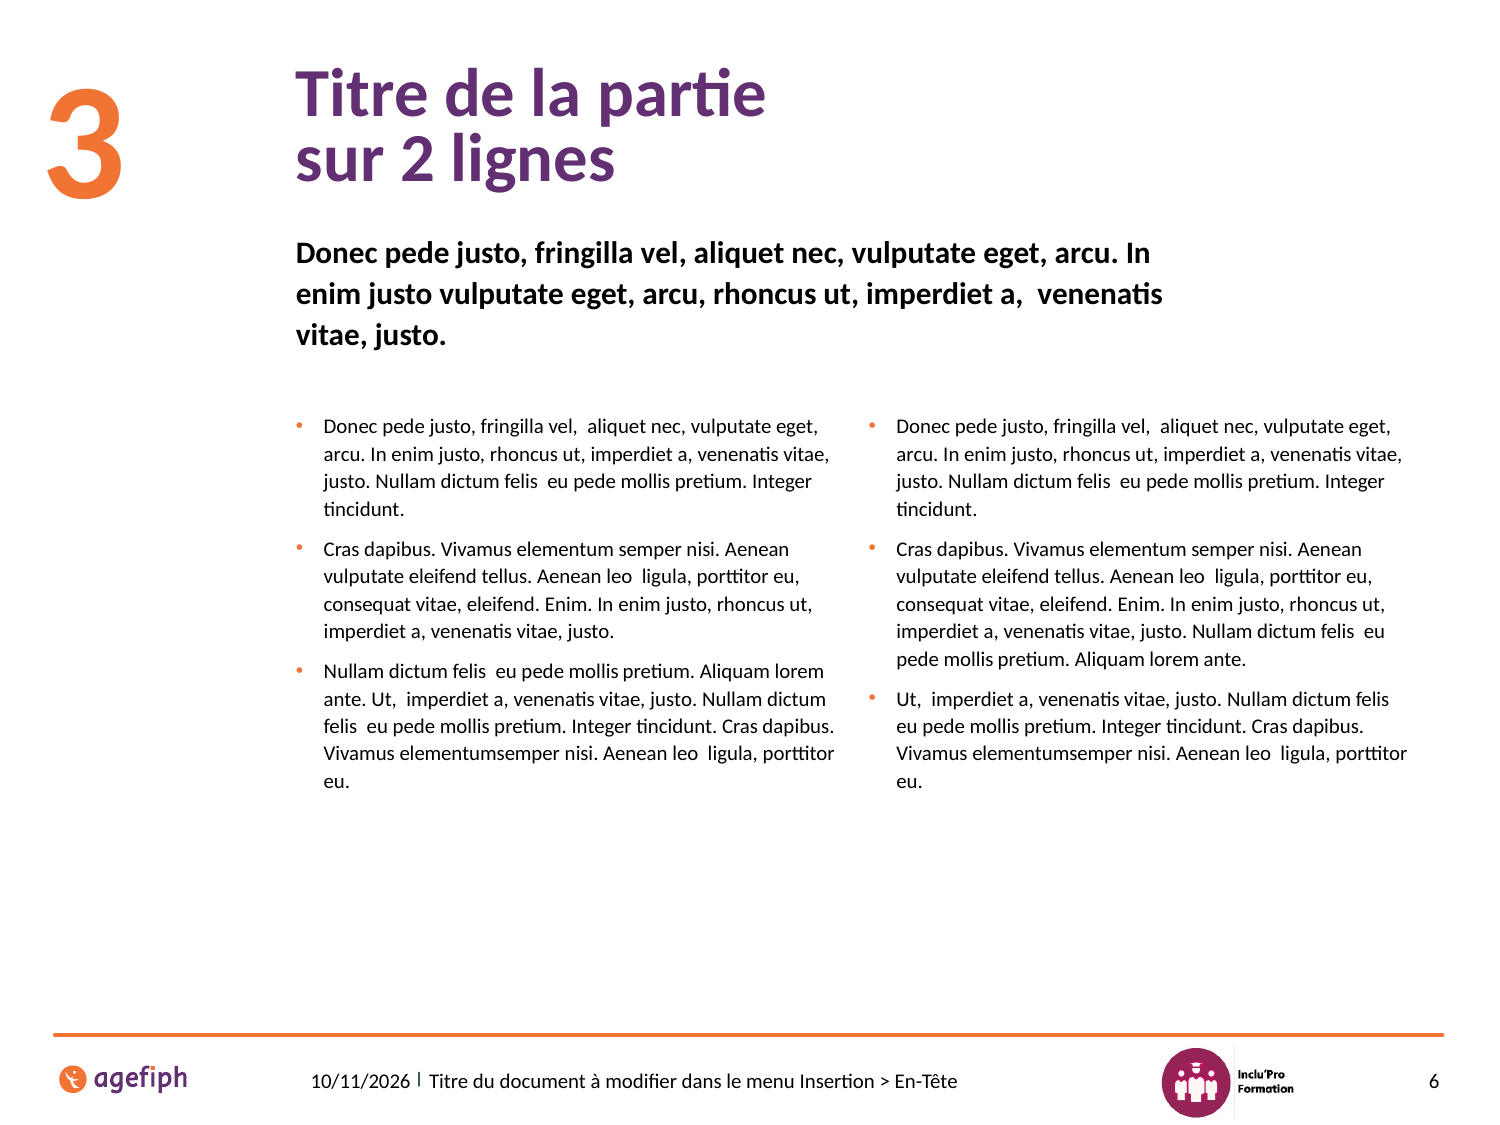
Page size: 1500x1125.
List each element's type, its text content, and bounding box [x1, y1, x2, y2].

picture [1159, 1111, 1328, 1120]
picture [1159, 1045, 1328, 1051]
list Donec pede justo, fringilla vel, aliquet nec, vulputate eget, arcu. In enim justo vulputate eget, arcu, rhoncus ut, imperdiet a, venenatis vitae, justo. [280, 220, 1202, 398]
list 3 [41, 43, 249, 201]
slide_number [254, 1051, 414, 1111]
slide_number 6 [1116, 1051, 1455, 1111]
footer Titre du document à modifier dans le menu Insertion > En-Tête [414, 1051, 1086, 1111]
list Donec pede justo, fringilla vel, aliquet nec, vulputate eget, arcu. In enim justo, rhoncus ut, imperdiet a, venenatis vitae, justo. Nullam dictum felis eu pede mollis pretium. Integer tincidunt. Cras dapibus. Vivamus elementum semper nisi. Aenean vulputate eleifend tellus. Aenean leo ligula, porttitor eu, consequat vitae, eleifend. Enim. In enim justo, rhoncus ut, imperdiet a, venenatis vitae, justo. Nullam dictum felis eu pede mollis pretium. Aliquam lorem ante. Ut, imperdiet a, venenatis vitae, justo. Nullam dictum felis eu pede mollis pretium. Integer tincidunt. Cras dapibus. Vivamus elementumsemper nisi. Aenean leo ligula, porttitor eu. Donec pede justo, fringilla vel, aliquet nec, vulputate eget, arcu. In enim justo, rhoncus ut, imperdiet a, venenatis vitae, justo. Nullam dictum felis eu pede mollis pretium. Integer tincidunt. Cras dapibus. Vivamus elementum semper nisi. Aenean vulputate eleifend tellus. Aenean leo ligula, porttitor eu, consequat vitae, eleifend. Enim. In enim justo, rhoncus ut, imperdiet a, venenatis vitae, justo. Nullam dictum felis eu pede mollis pretium. Aliquam lorem ante. Ut, imperdiet a, venenatis vitae, justo. Nullam dictum felis eu pede mollis pretium. Integer tincidunt. Cras dapibus. Vivamus elementumsemper nisi. Aenean leo ligula, porttitor eu. [280, 402, 1427, 817]
title Titre de la partie sur 2 lignes [280, 71, 1427, 187]
